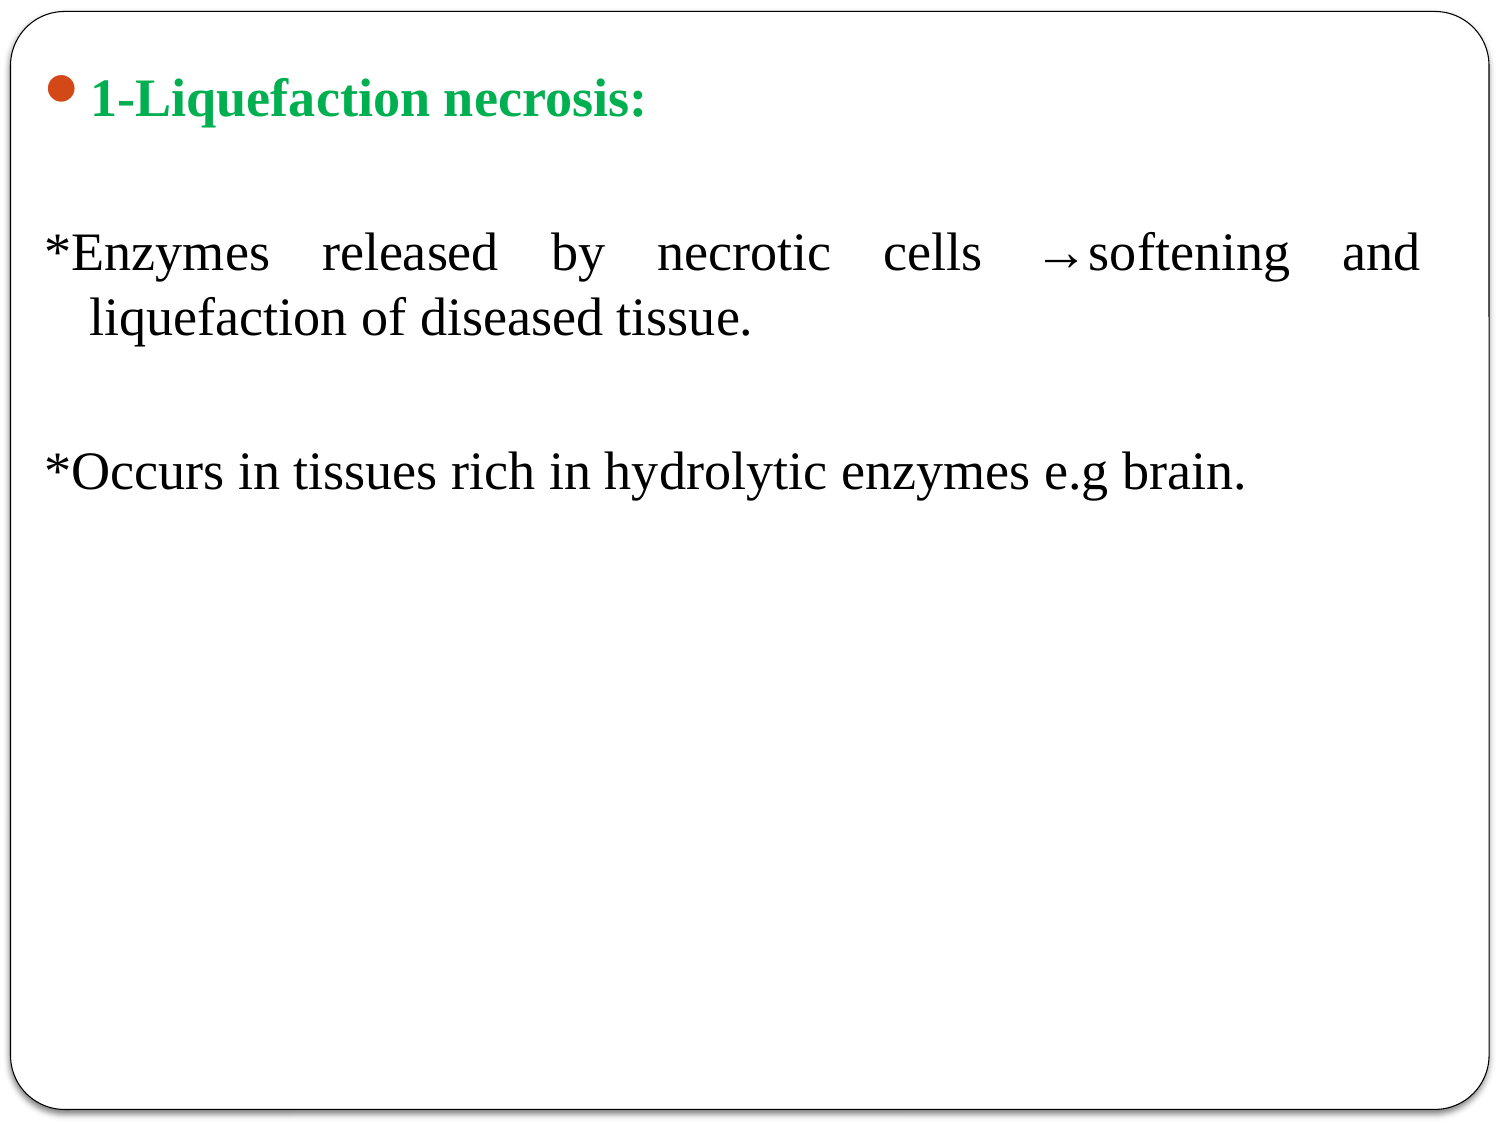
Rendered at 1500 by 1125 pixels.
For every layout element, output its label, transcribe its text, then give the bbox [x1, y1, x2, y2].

list 1-Liquefaction necrosis: *Enzymes released by necrotic cells →softening and liquefaction of diseased tissue. *Occurs in tissues rich in hydrolytic enzymes e.g brain. [29, 54, 1438, 610]
